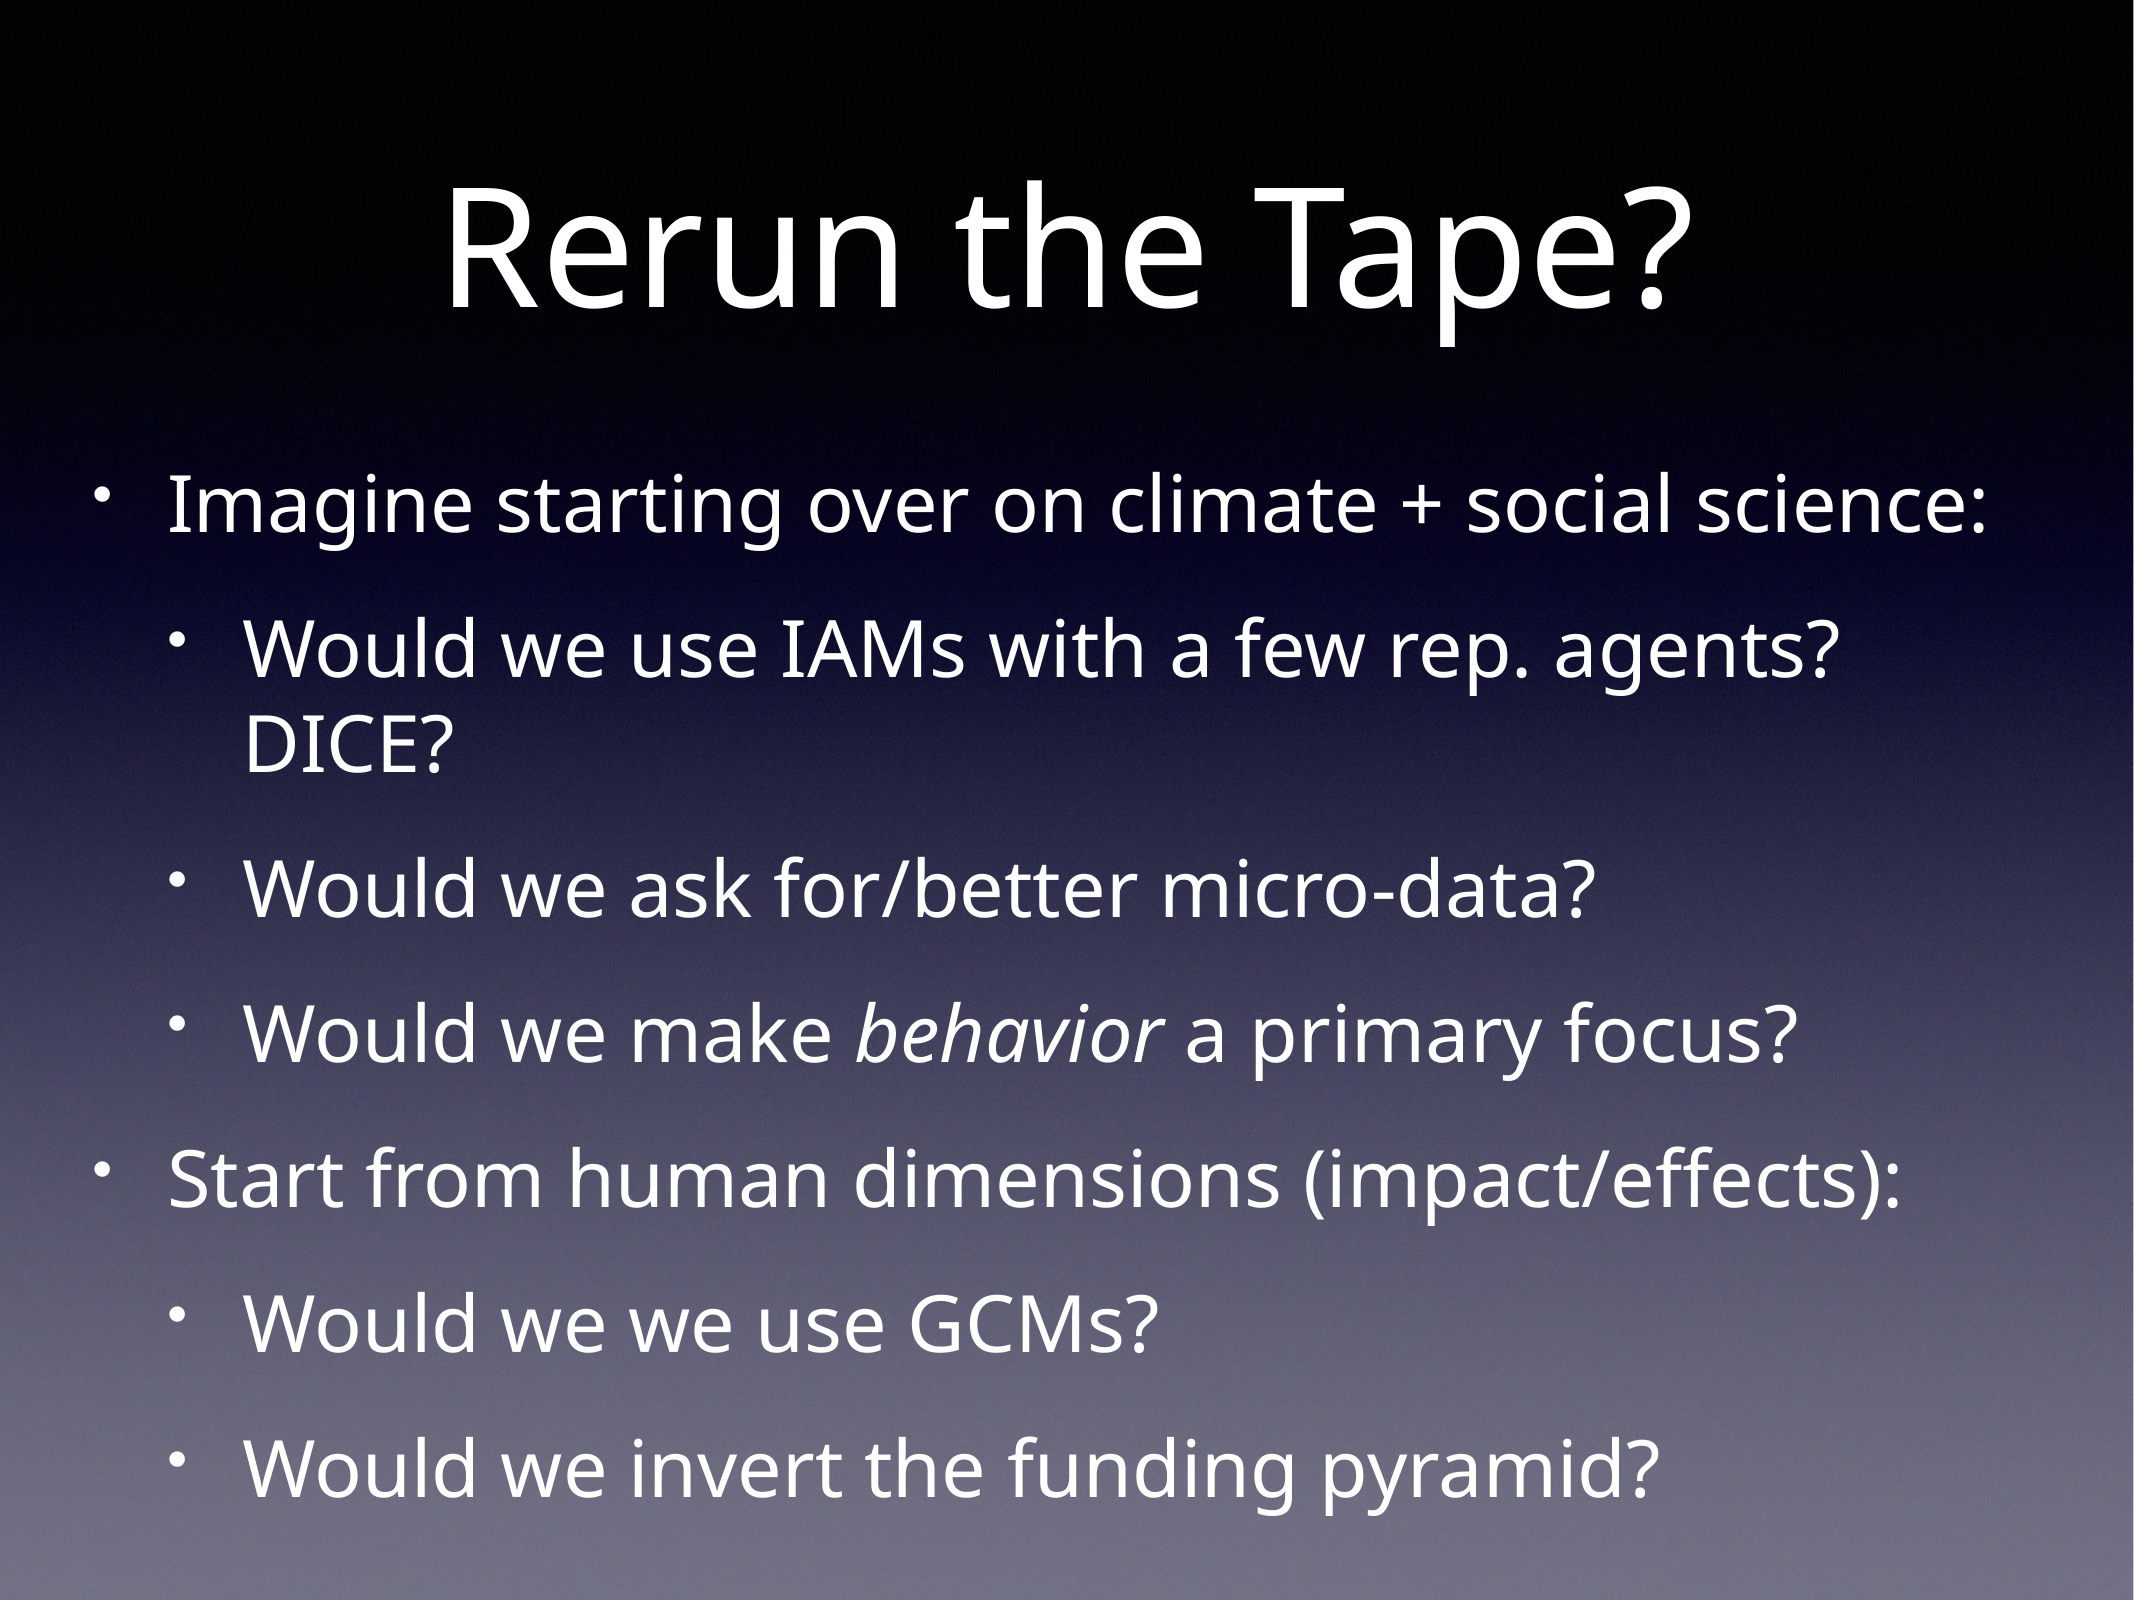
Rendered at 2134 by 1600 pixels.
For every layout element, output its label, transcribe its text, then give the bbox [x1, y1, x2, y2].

picture [0, 0, 2134, 1600]
list Imagine starting over on climate + social science: Would we use IAMs with a few rep. agents? DICE? Would we ask for/better micro-data? Would we make behavior a primary focus? Start from human dimensions (impact/effects): Would we we use GCMs? Would we invert the funding pyramid? [83, 424, 2050, 1543]
title Rerun the Tape? [155, 66, 1978, 416]
